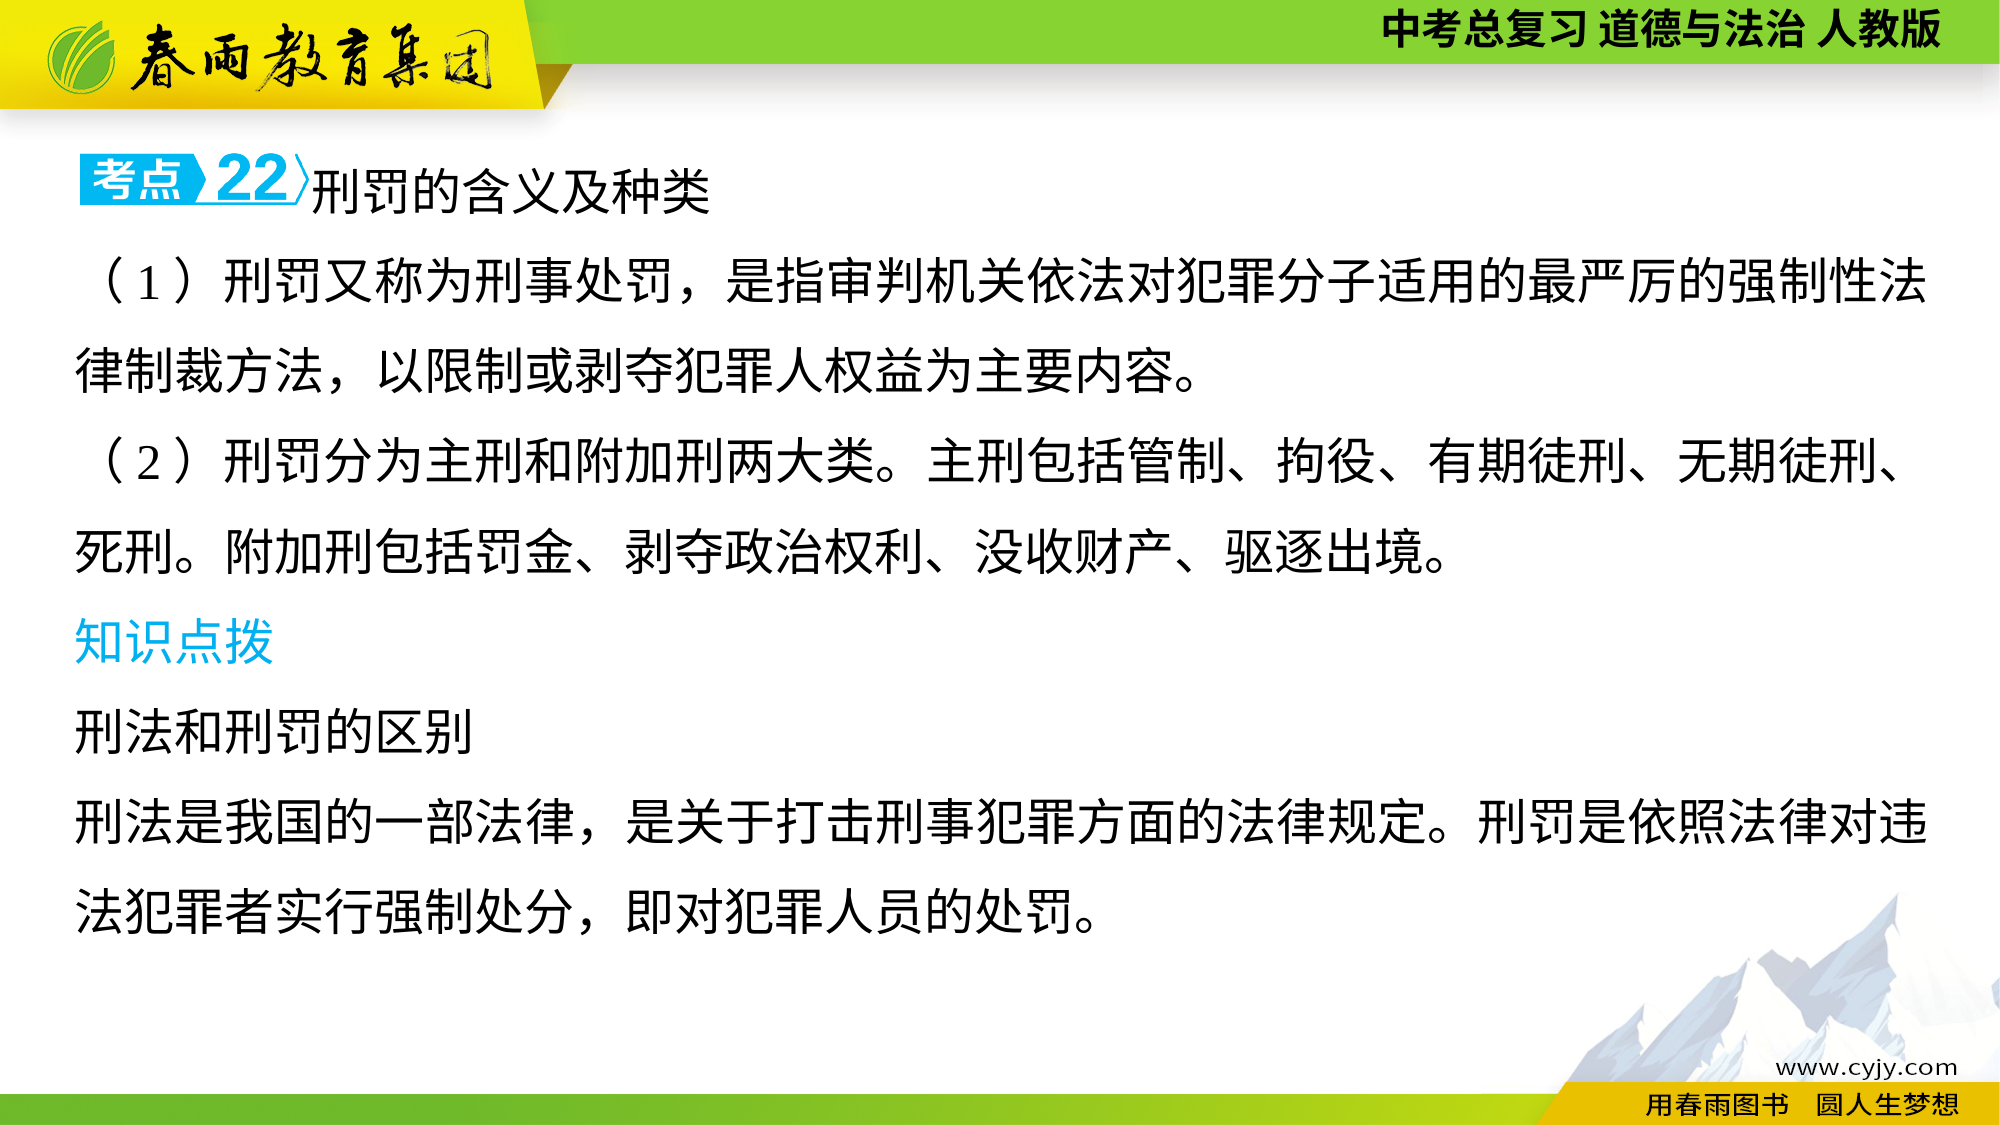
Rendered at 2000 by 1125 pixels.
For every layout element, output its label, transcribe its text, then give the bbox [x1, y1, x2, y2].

list 刑罚的含义及种类 （1）刑罚又称为刑事处罚，是指审判机关依法对犯罪分子适用的最严厉的强制性法律制裁方法，以限制或剥夺犯罪人权益为主要内容。 （2）刑罚分为主刑和附加刑两大类。主刑包括管制、拘役、有期徒刑、无期徒刑、死刑。附加刑包括罚金、剥夺政治权利、没收财产、驱逐出境。 知识点拨 刑法和刑罚的区别 刑法是我国的一部法律，是关于打击刑事犯罪方面的法律规定。刑罚是依照法律对违法犯罪者实行强制处分，即对犯罪人员的处罚。 [59, 122, 1944, 944]
picture [0, 0, 2000, 1125]
